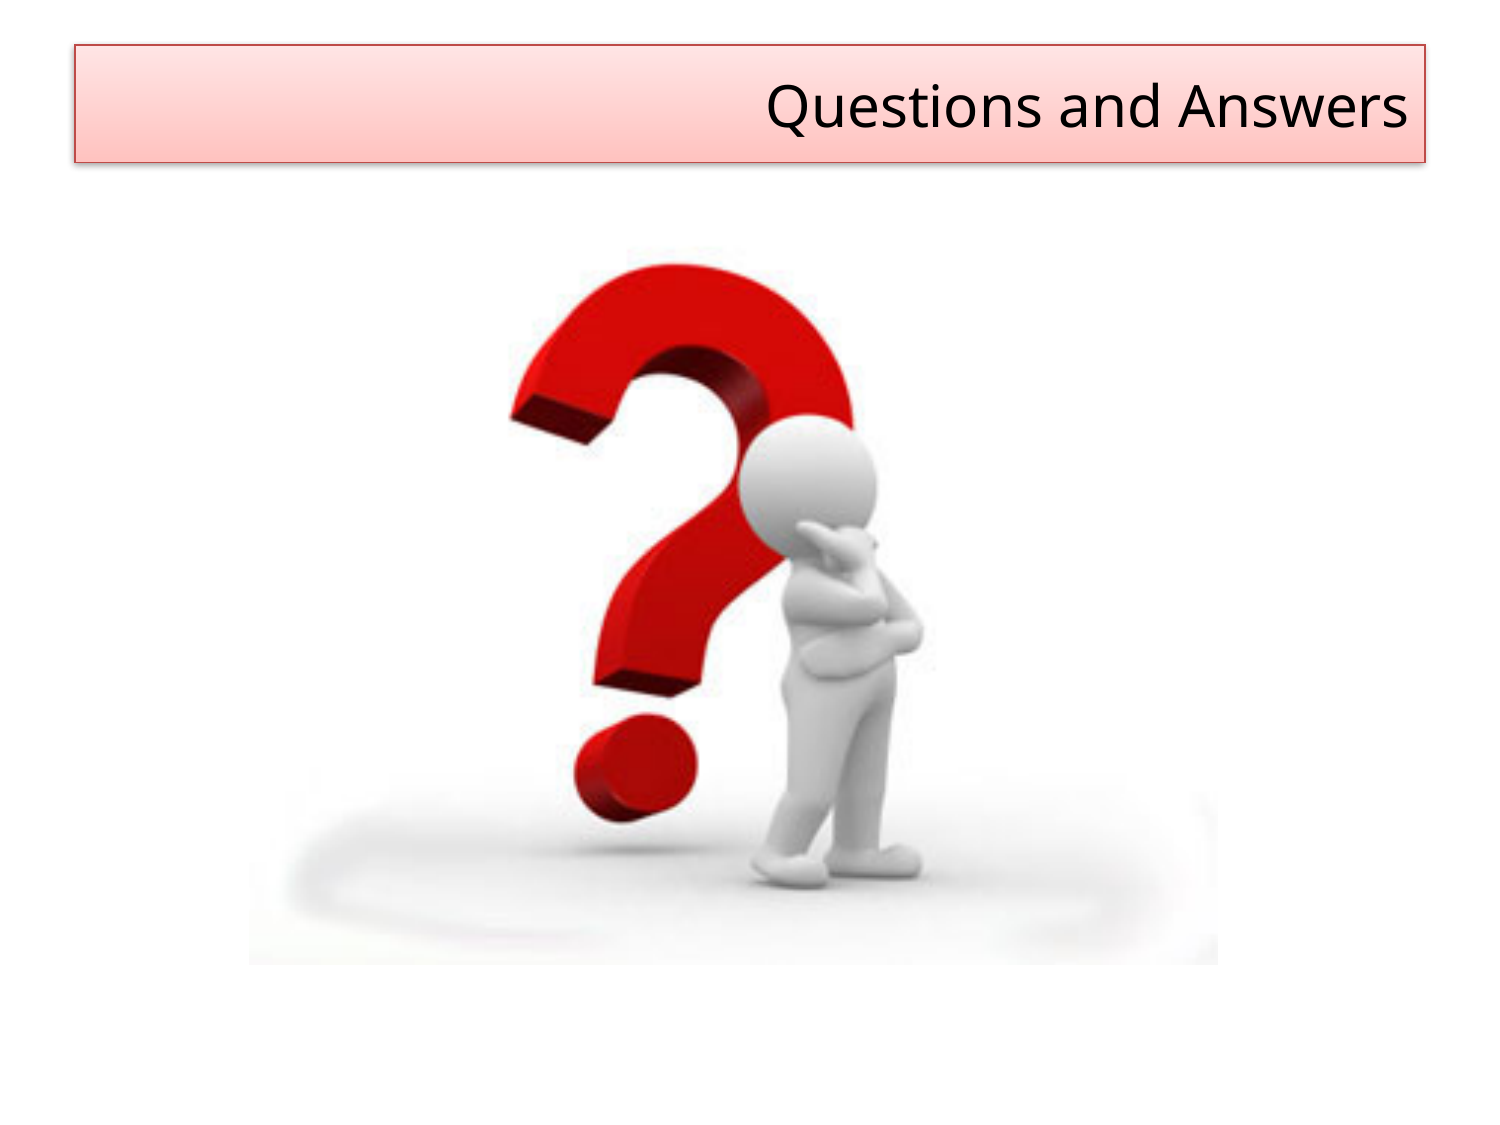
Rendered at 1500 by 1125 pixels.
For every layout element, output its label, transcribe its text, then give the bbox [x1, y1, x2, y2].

title Questions and Answers [74, 44, 1426, 163]
picture [249, 224, 1218, 965]
